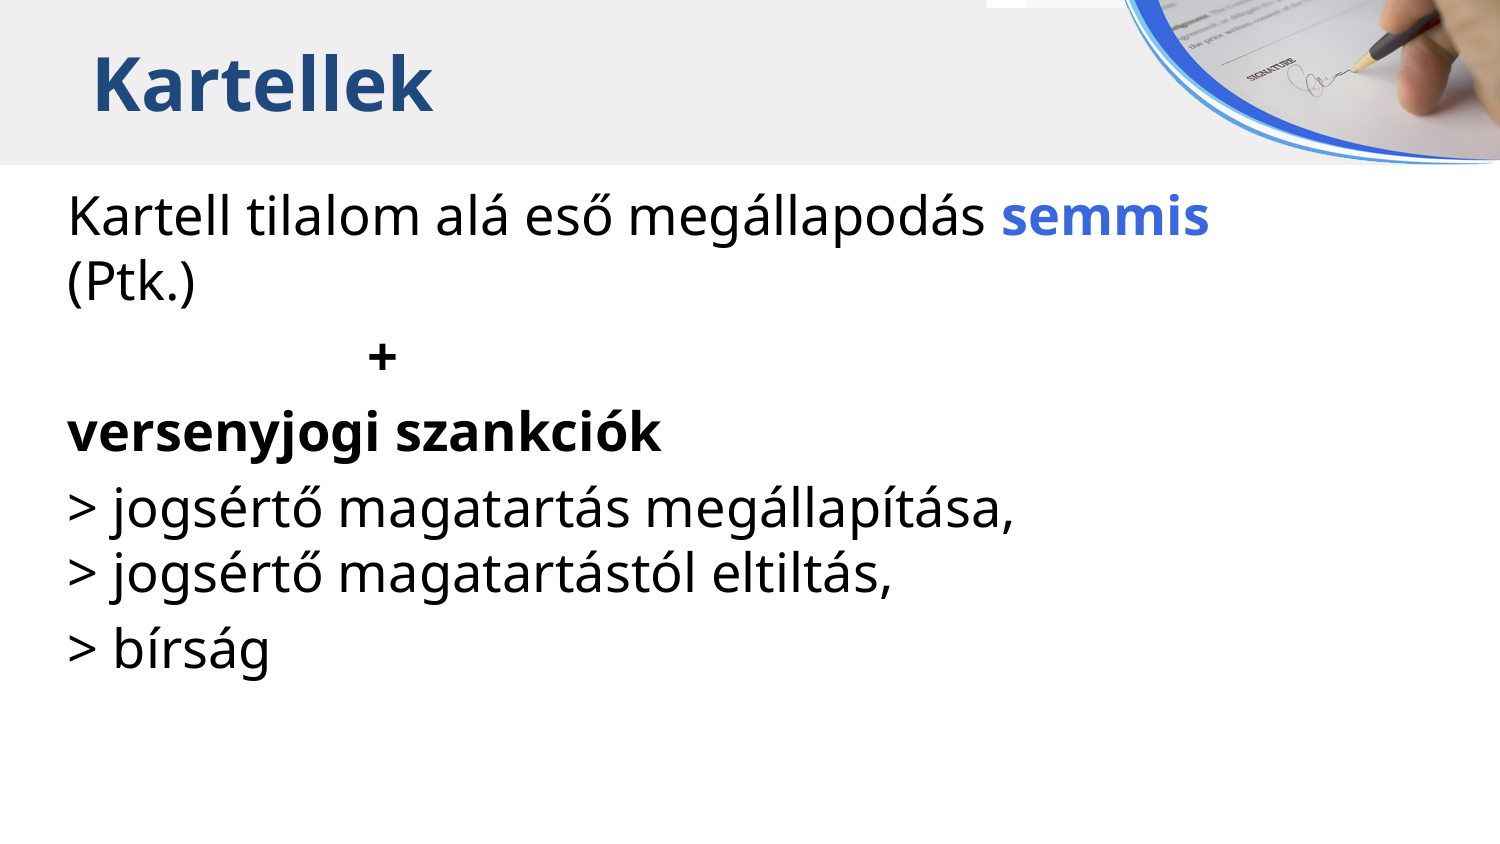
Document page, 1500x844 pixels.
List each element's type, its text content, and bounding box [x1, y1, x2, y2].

list Kartell tilalom alá eső megállapodás semmis (Ptk.) + versenyjogi szankciók > jogsértő magatartás megállapítása, > jogsértő magatartástól eltiltás, > bírság [53, 173, 1353, 741]
picture [0, 0, 1500, 844]
list Kartellek [76, 13, 1500, 151]
